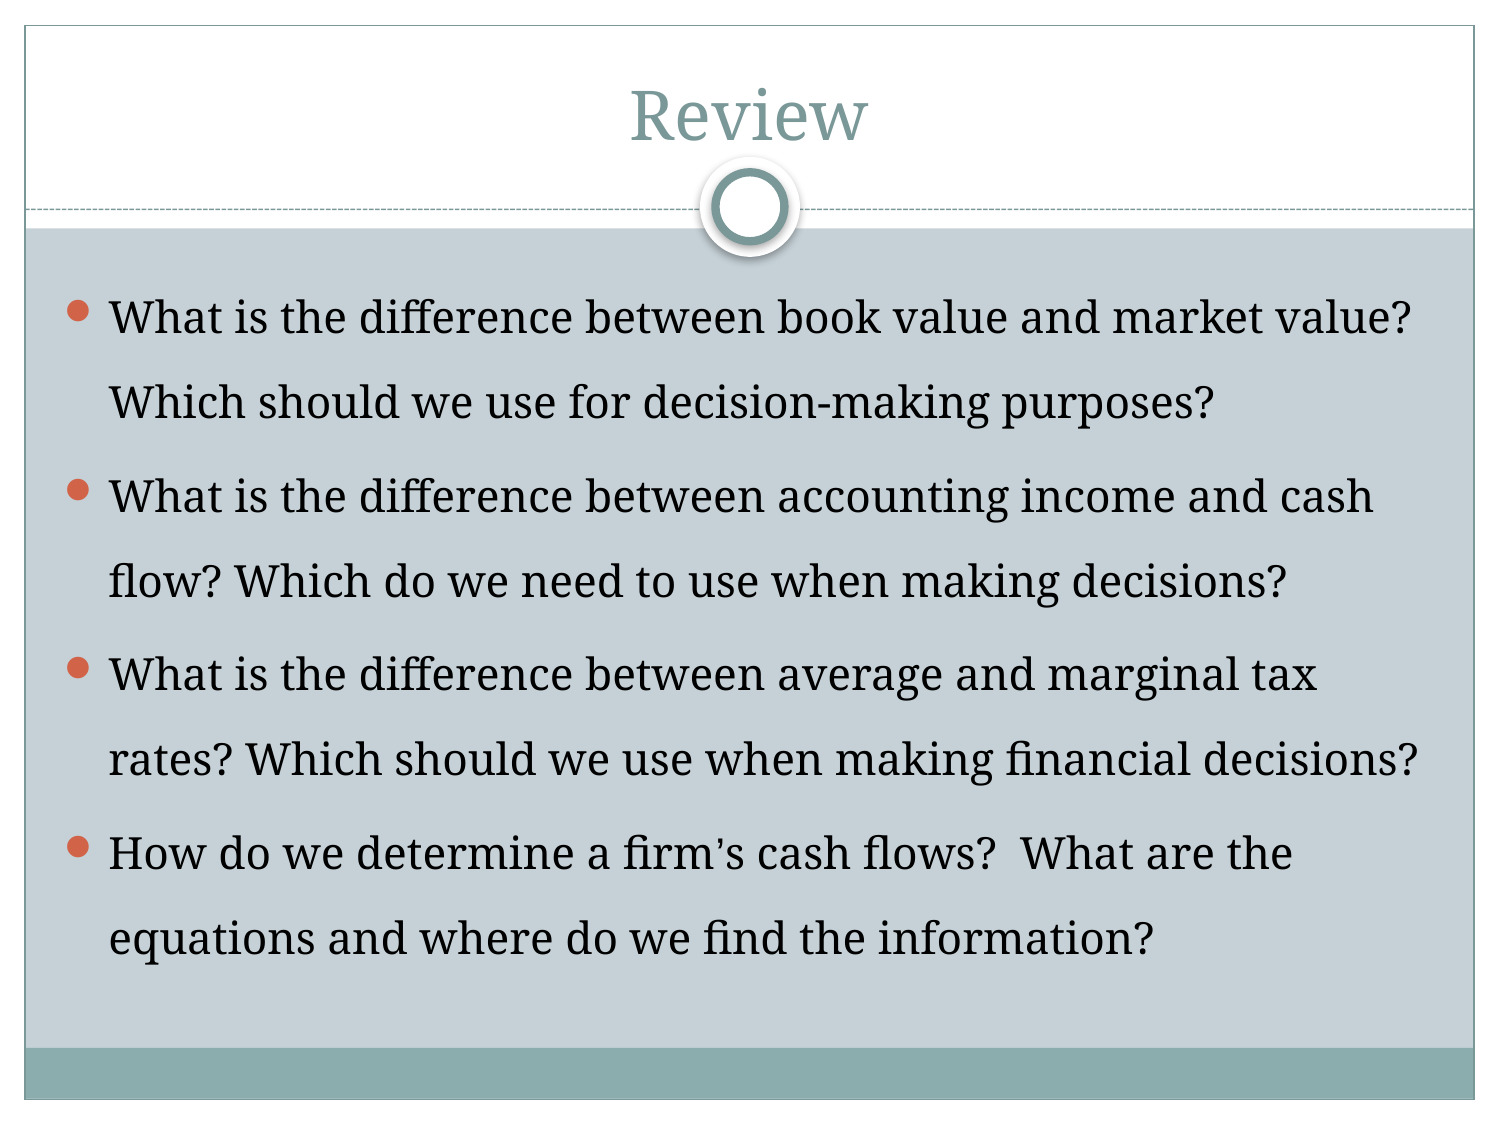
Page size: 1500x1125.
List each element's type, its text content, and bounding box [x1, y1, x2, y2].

title Review [49, 37, 1450, 162]
list What is the difference between book value and market value? Which should we use for decision-making purposes? What is the difference between accounting income and cash flow? Which do we need to use when making decisions? What is the difference between average and marginal tax rates? Which should we use when making financial decisions? How do we determine a firm’s cash flows? What are the equations and where do we find the information? [49, 250, 1445, 1001]
